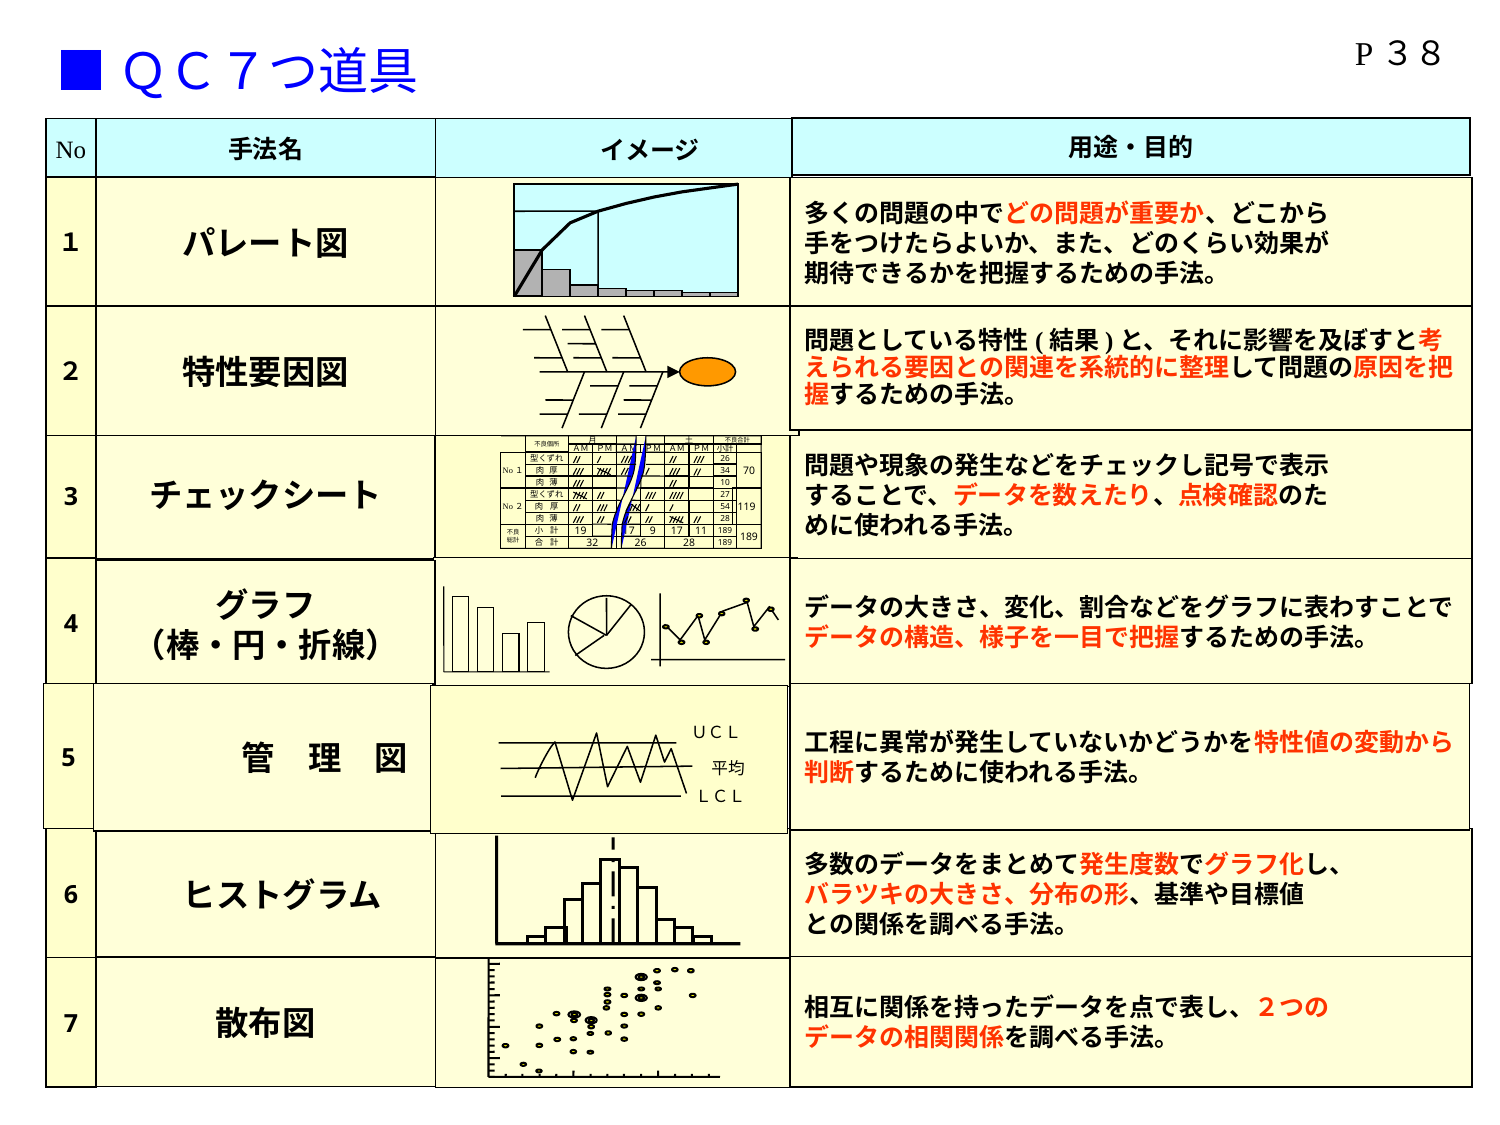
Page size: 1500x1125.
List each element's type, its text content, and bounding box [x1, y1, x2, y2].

text_box 用途・目的 [792, 118, 1471, 175]
text_box イメージ [435, 118, 793, 177]
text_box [45, 956, 1472, 1088]
text_box No [45, 118, 96, 177]
text_box ■ＱＣ７つ道具 [42, 28, 441, 107]
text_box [45, 177, 1472, 305]
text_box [45, 557, 1472, 688]
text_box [45, 436, 1472, 557]
text_box 手法名 [96, 118, 435, 177]
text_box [45, 305, 1472, 436]
text_box P３８ [1340, 24, 1500, 80]
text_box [45, 828, 1472, 956]
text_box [43, 683, 1470, 834]
